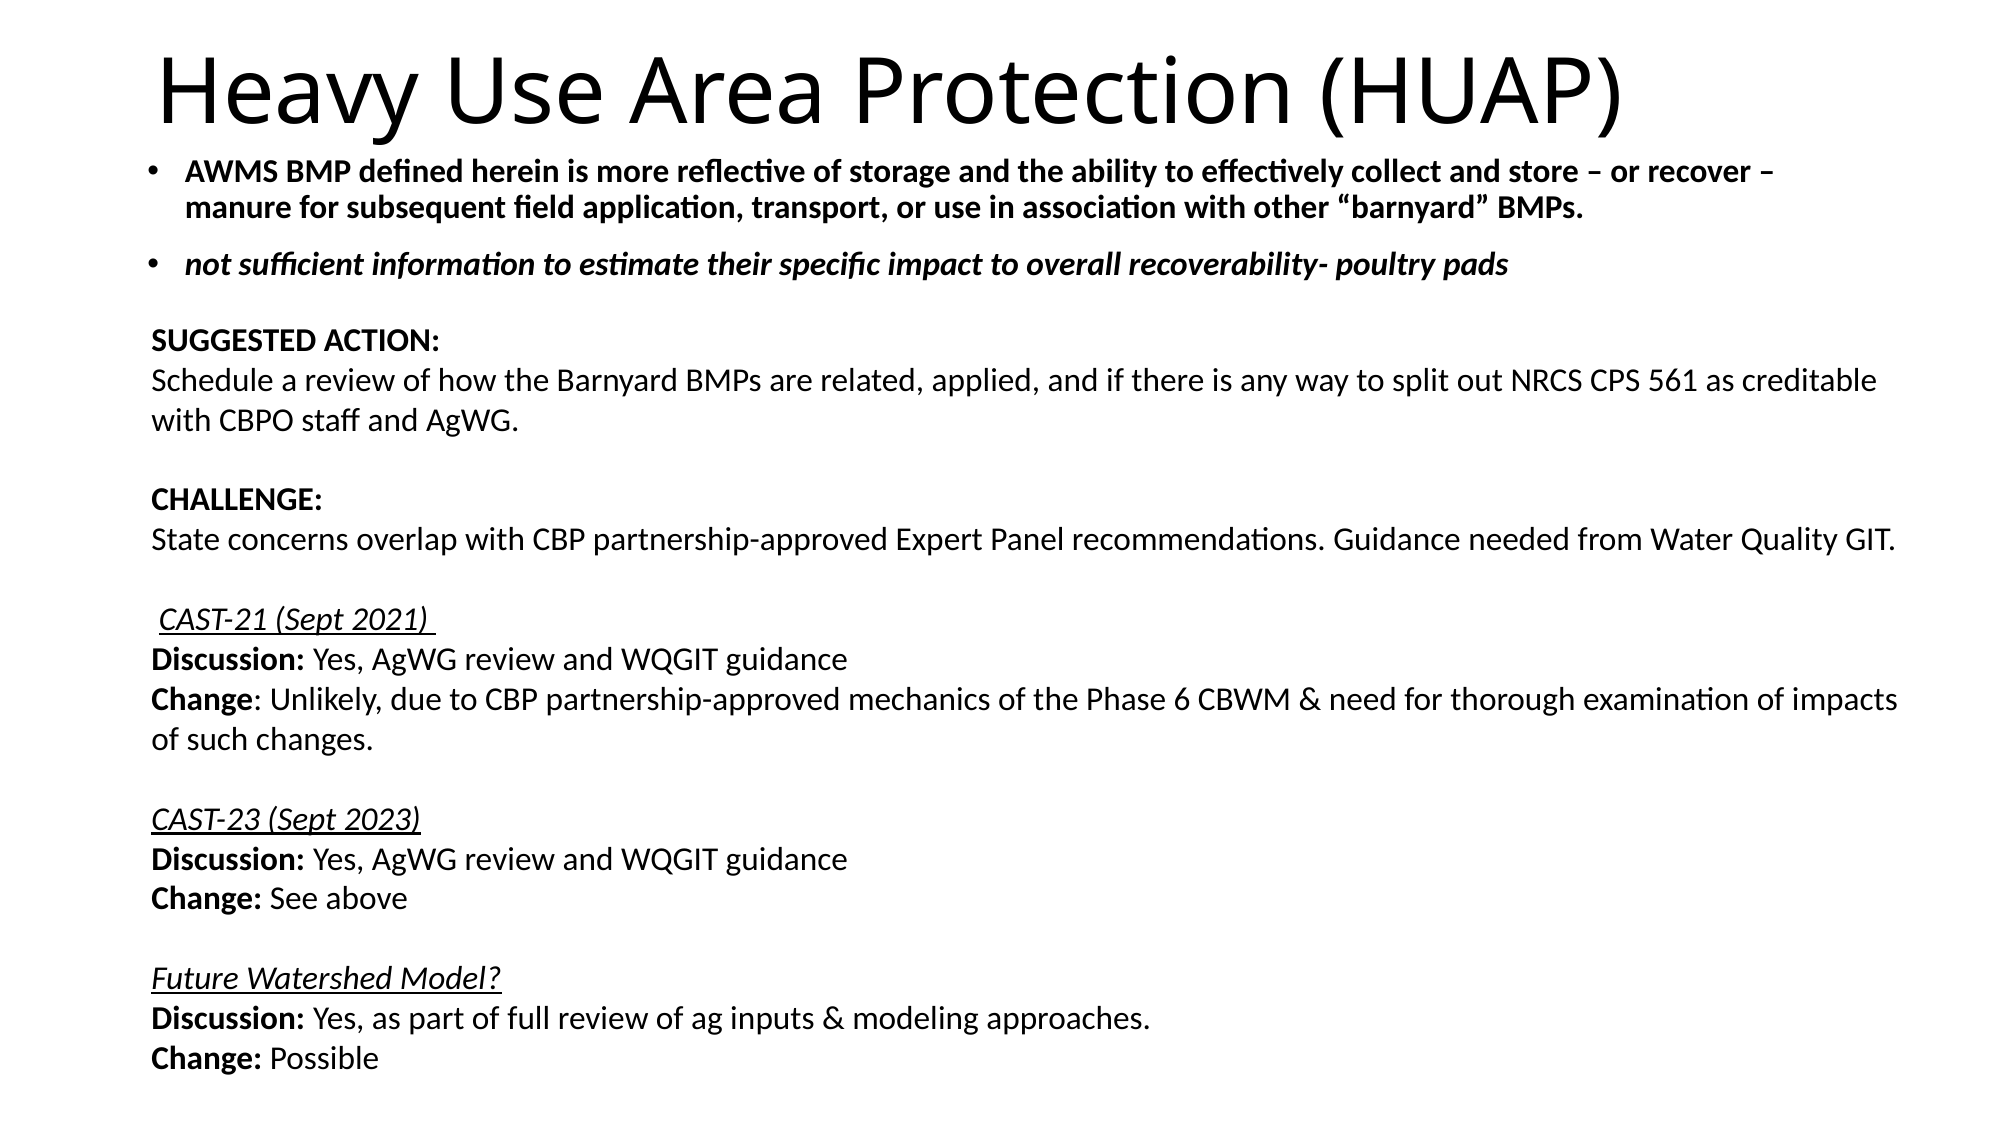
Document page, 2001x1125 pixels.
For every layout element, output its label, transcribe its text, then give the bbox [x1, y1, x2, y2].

text_box SUGGESTED ACTION: Schedule a review of how the Barnyard BMPs are related, applied, and if there is any way to split out NRCS CPS 561 as creditable with CBPO staff and AgWG. CHALLENGE: State concerns overlap with CBP partnership-approved Expert Panel recommendations. Guidance needed from Water Quality GIT. CAST-21 (Sept 2021) Discussion: Yes, AgWG review and WQGIT guidance Change: Unlikely, due to CBP partnership-approved mechanics of the Phase 6 CBWM & need for thorough examination of impacts of such changes. CAST-23 (Sept 2023) Discussion: Yes, AgWG review and WQGIT guidance Change: See above Future Watershed Model? Discussion: Yes, as part of full review of ag inputs & modeling approaches. Change: Possible [136, 310, 1937, 1125]
list AWMS BMP defined herein is more reflective of storage and the ability to effectively collect and store – or recover – manure for subsequent field application, transport, or use in association with other “barnyard” BMPs. not sufficient information to estimate their specific impact to overall recoverability- poultry pads [132, 146, 1858, 327]
title Heavy Use Area Protection (HUAP) [140, 0, 1866, 188]
